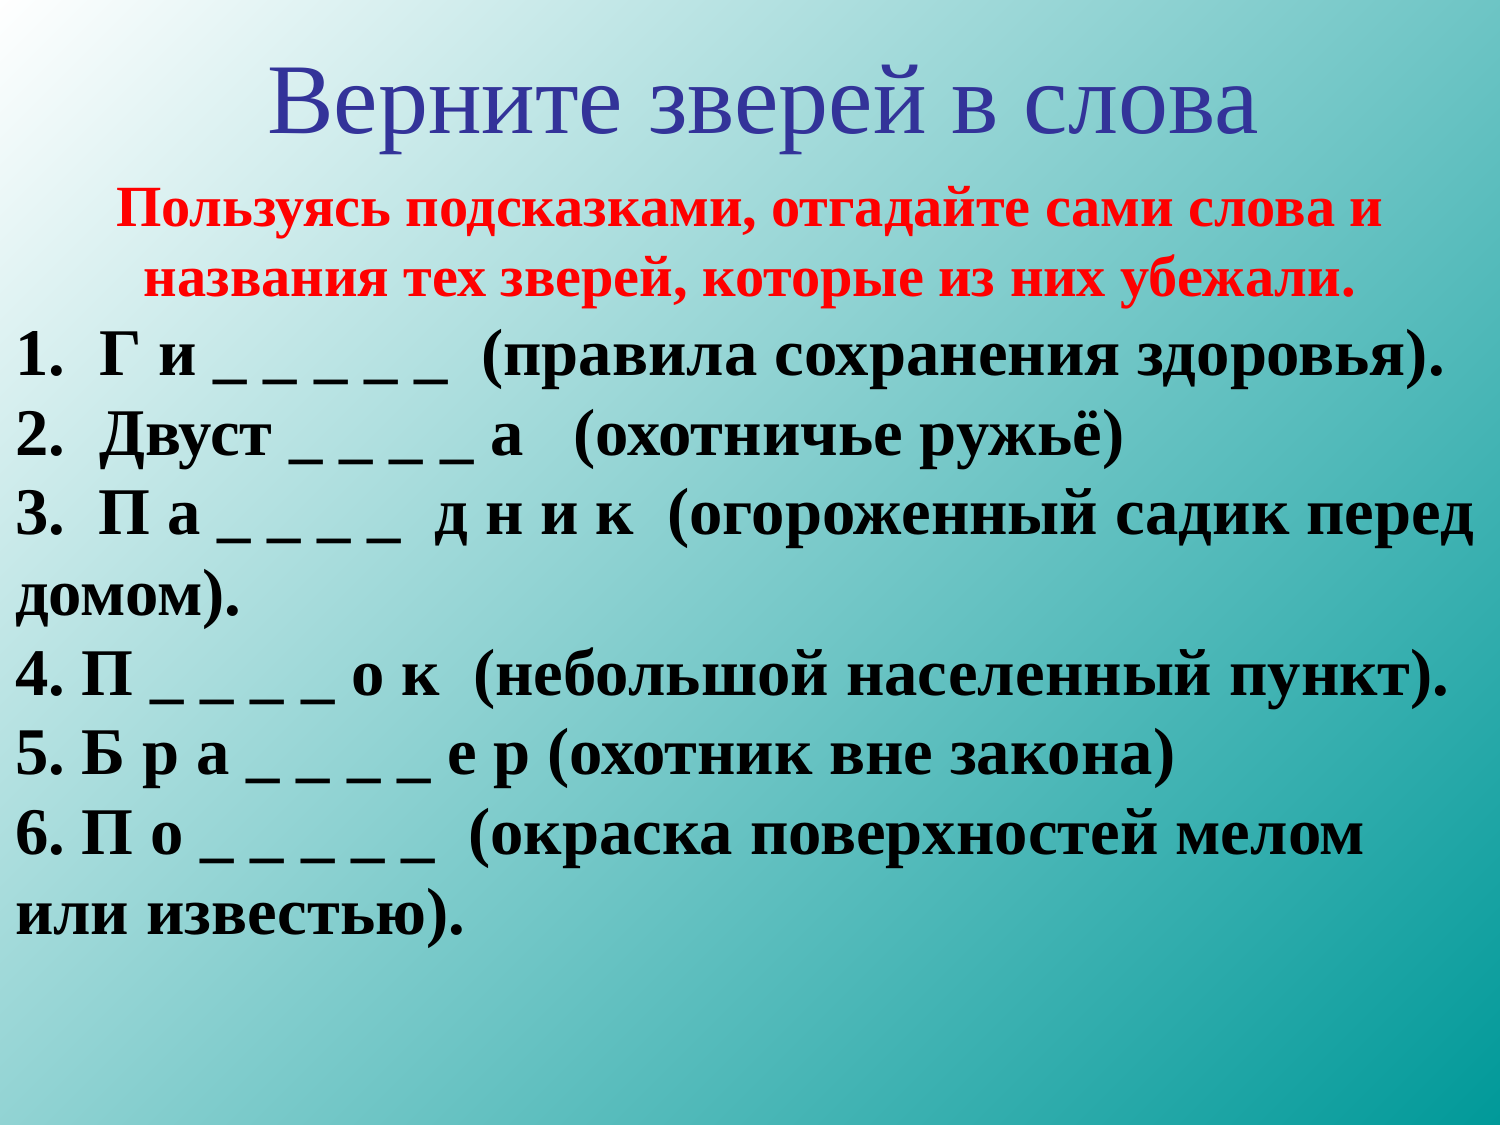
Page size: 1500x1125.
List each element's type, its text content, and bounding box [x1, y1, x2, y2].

list Пользуясь подсказками, отгадайте сами слова и названия тех зверей, которые из них убежали. Г и _ _ _ _ _ (правила сохранения здоровья). Двуст _ _ _ _ а (охотничье ружьё) 3. П а _ _ _ _ д н и к (огороженный садик перед домом). 4. П _ _ _ _ о к (небольшой населенный пункт). 5. Б р а _ _ _ _ е р (охотник вне закона) 6. П о _ _ _ _ _ (окраска поверхностей мелом или известью). [0, 160, 1500, 1006]
title Верните зверей в слова [88, 0, 1439, 160]
